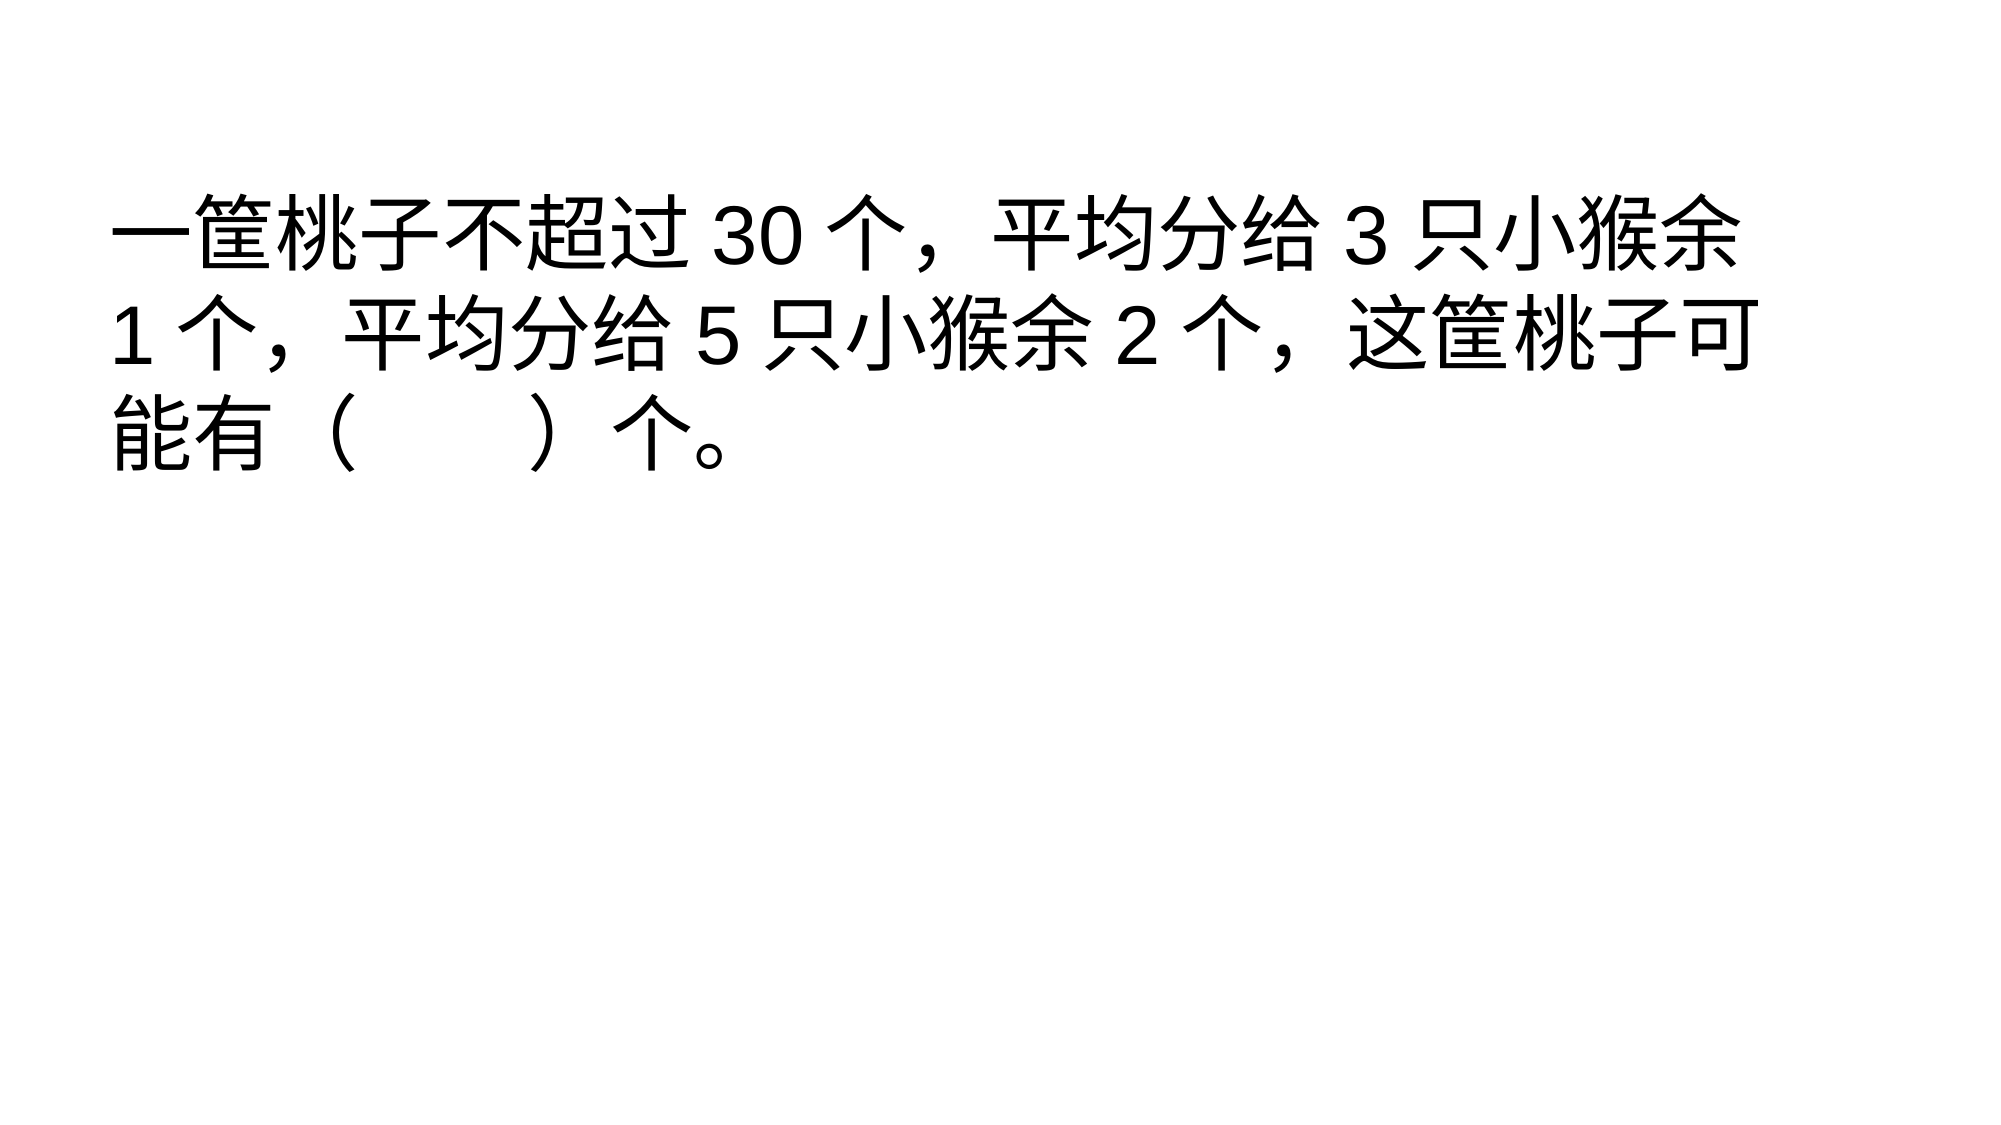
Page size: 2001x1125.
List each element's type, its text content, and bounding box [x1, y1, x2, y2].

text_box 一筐桃子不超过30个，平均分给3只小猴余1个，平均分给5只小猴余2个，这筐桃子可能有（ ）个。 [94, 173, 1799, 489]
